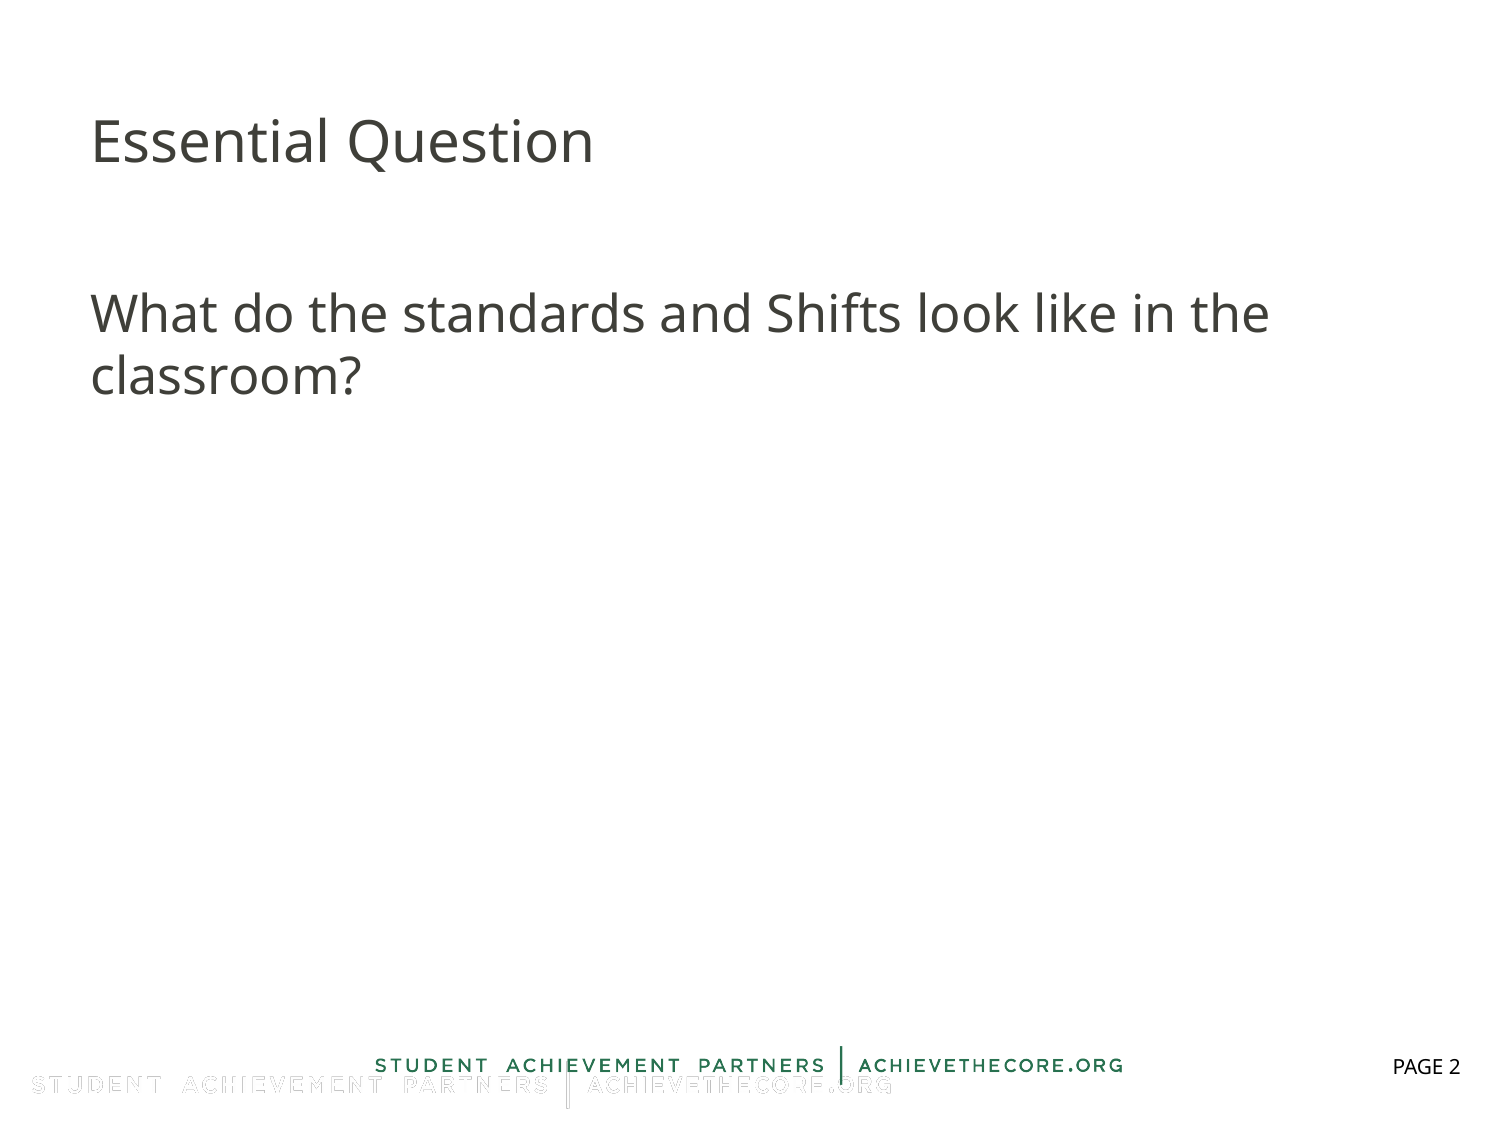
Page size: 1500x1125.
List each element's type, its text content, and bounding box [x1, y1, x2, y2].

text_box What do the standards and Shifts look like in the classroom? [74, 272, 1425, 700]
title Essential Question [75, 45, 1425, 233]
picture [12, 1046, 1122, 1112]
